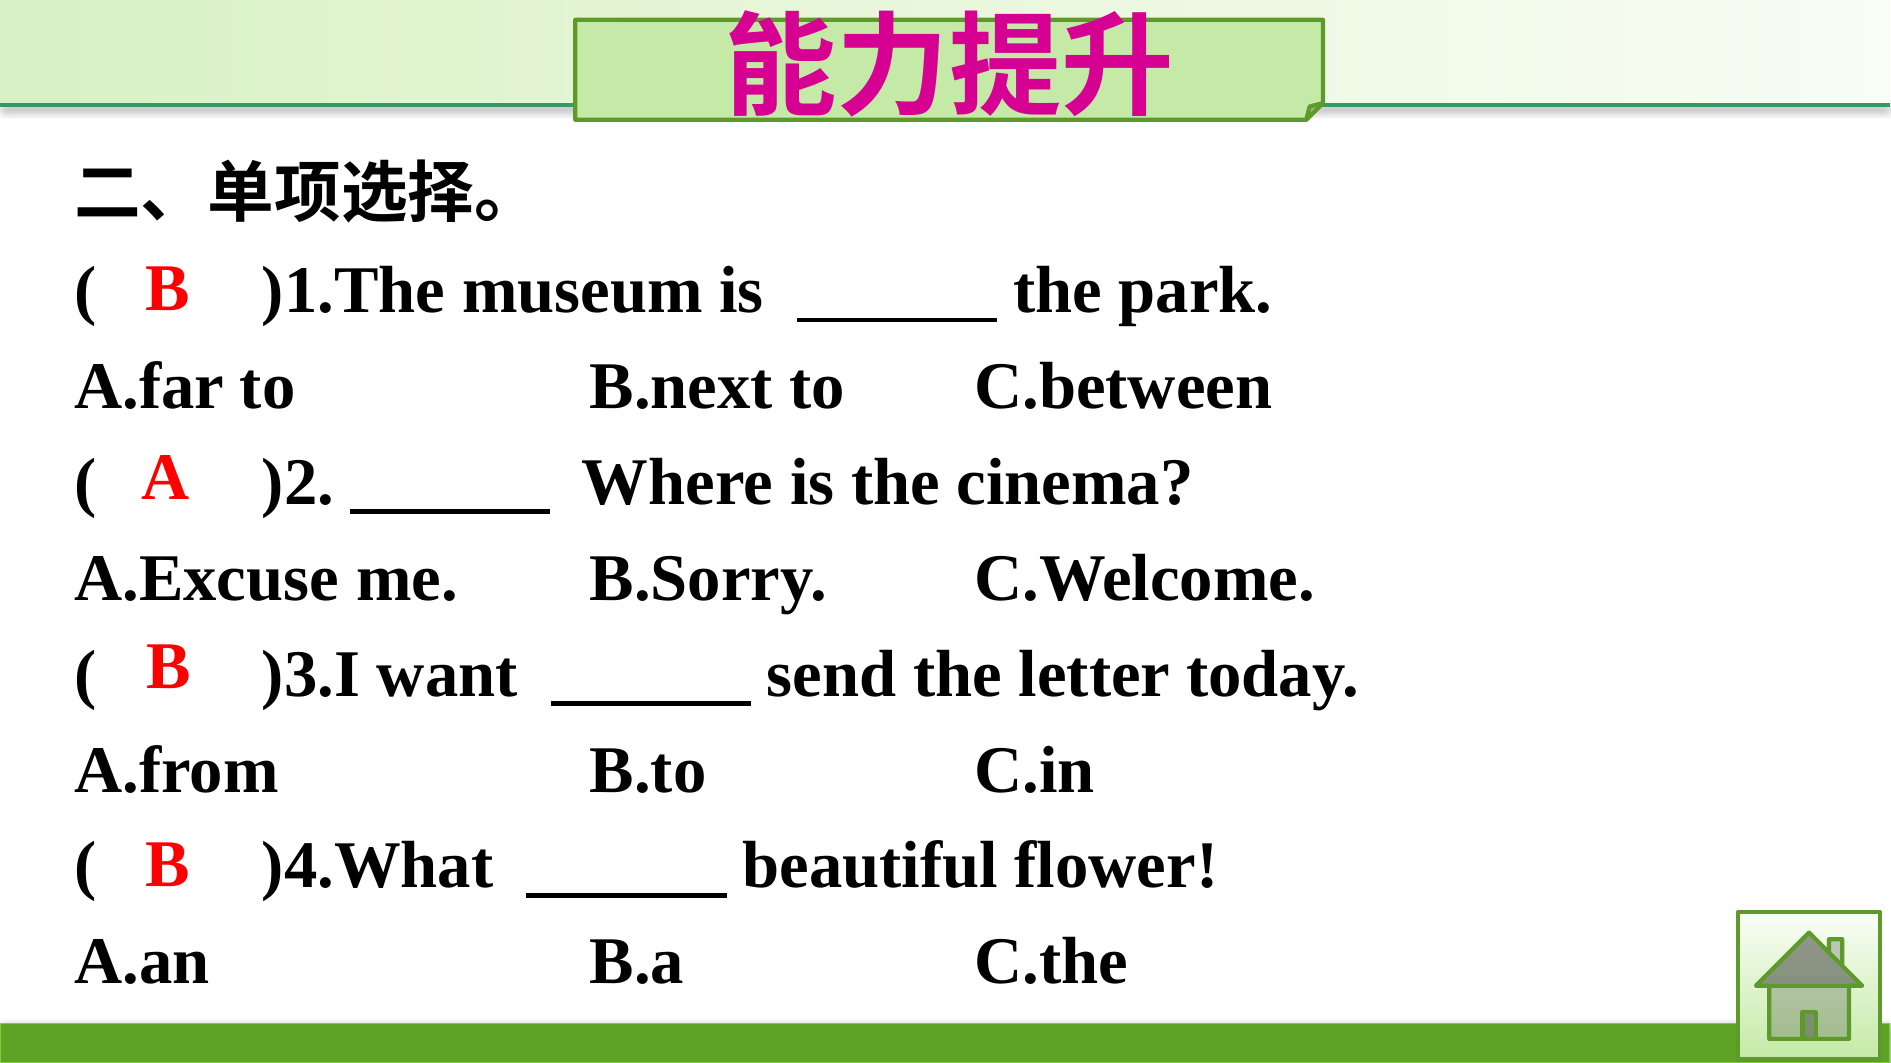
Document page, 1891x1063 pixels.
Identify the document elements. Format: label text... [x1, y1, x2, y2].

text_box B [130, 236, 205, 331]
text_box B [130, 812, 205, 908]
text_box 能力提升 [573, 17, 1326, 122]
text_box A [126, 425, 205, 520]
text_box 二、单项选择。 ( )1.The museum is the park. A.far to B.next to C.between ( )2. Where is the cinema? A.Excuse me. B.Sorry. C.Welcome. ( )3.I want send the letter today. A.from B.to C.in ( )4.What beautiful flower! A.an B.a C.the [59, 126, 1833, 1005]
text_box B [131, 614, 206, 709]
